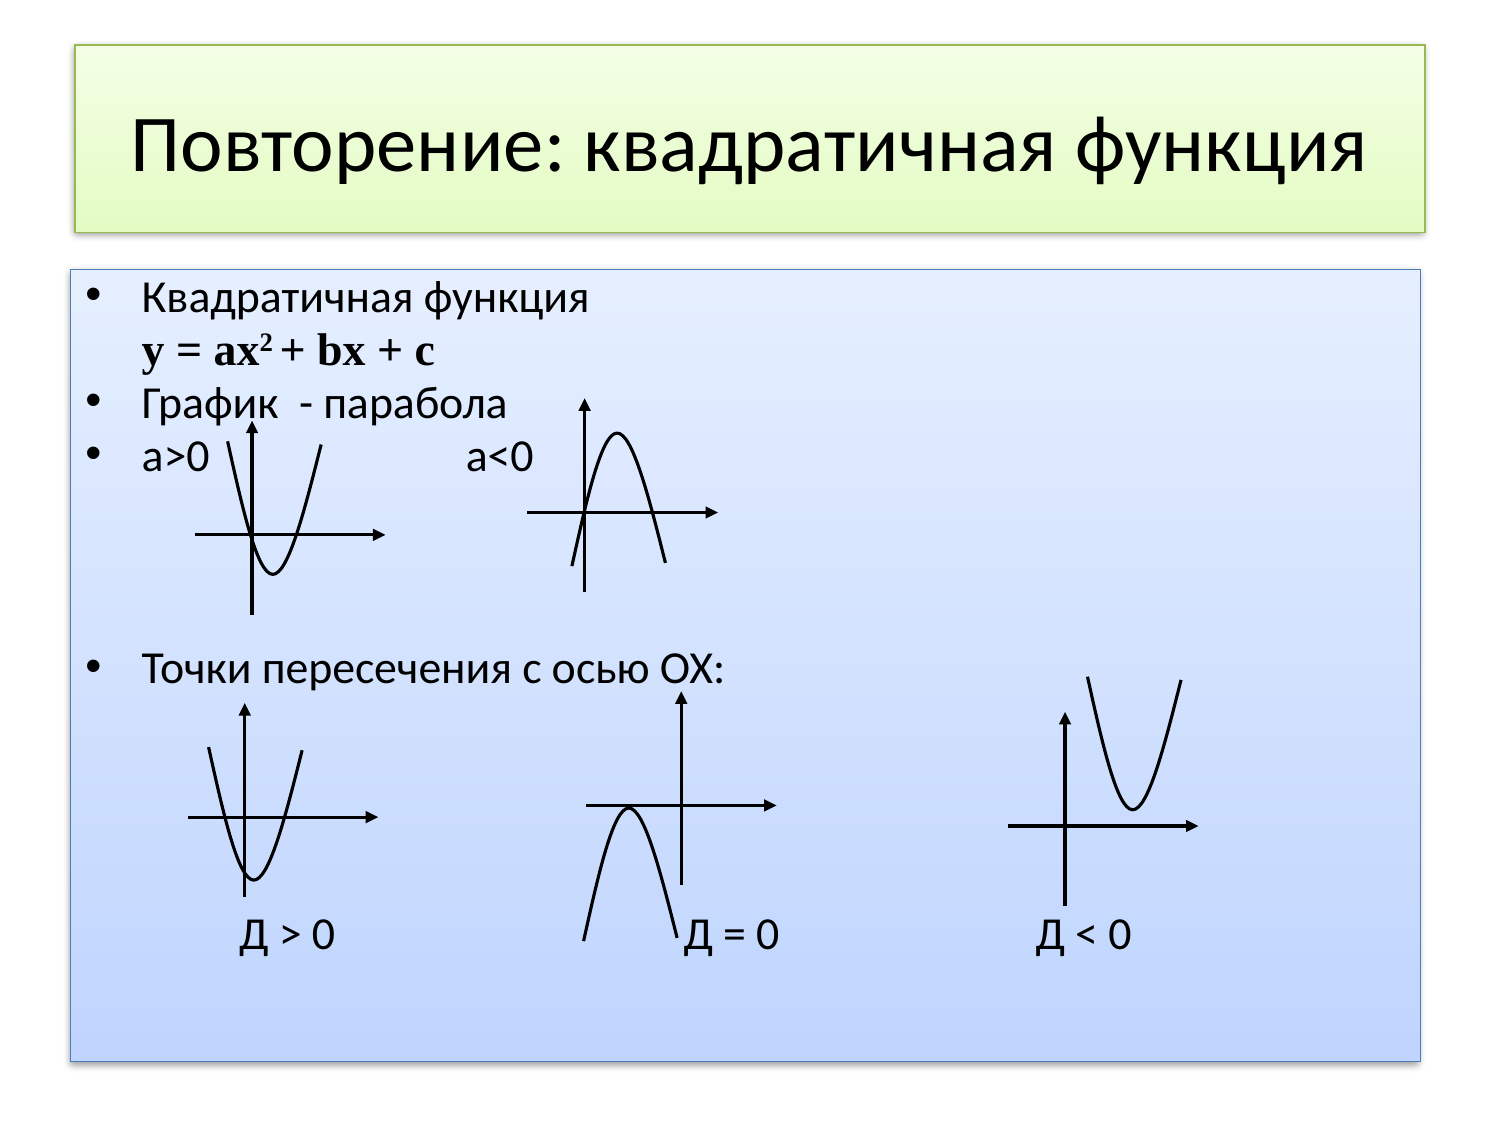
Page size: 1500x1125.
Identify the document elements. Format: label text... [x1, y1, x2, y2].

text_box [1007, 660, 1199, 906]
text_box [527, 398, 719, 593]
title Повторение: квадратичная функция [74, 44, 1426, 233]
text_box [194, 420, 386, 615]
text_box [187, 702, 379, 898]
list Квадратичная функция у = ах2 + bх + с График - парабола а>0 а<0 Точки пересечения с осью ОХ: Д > 0 Д = 0 Д < 0 [70, 269, 1421, 1062]
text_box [563, 691, 777, 958]
